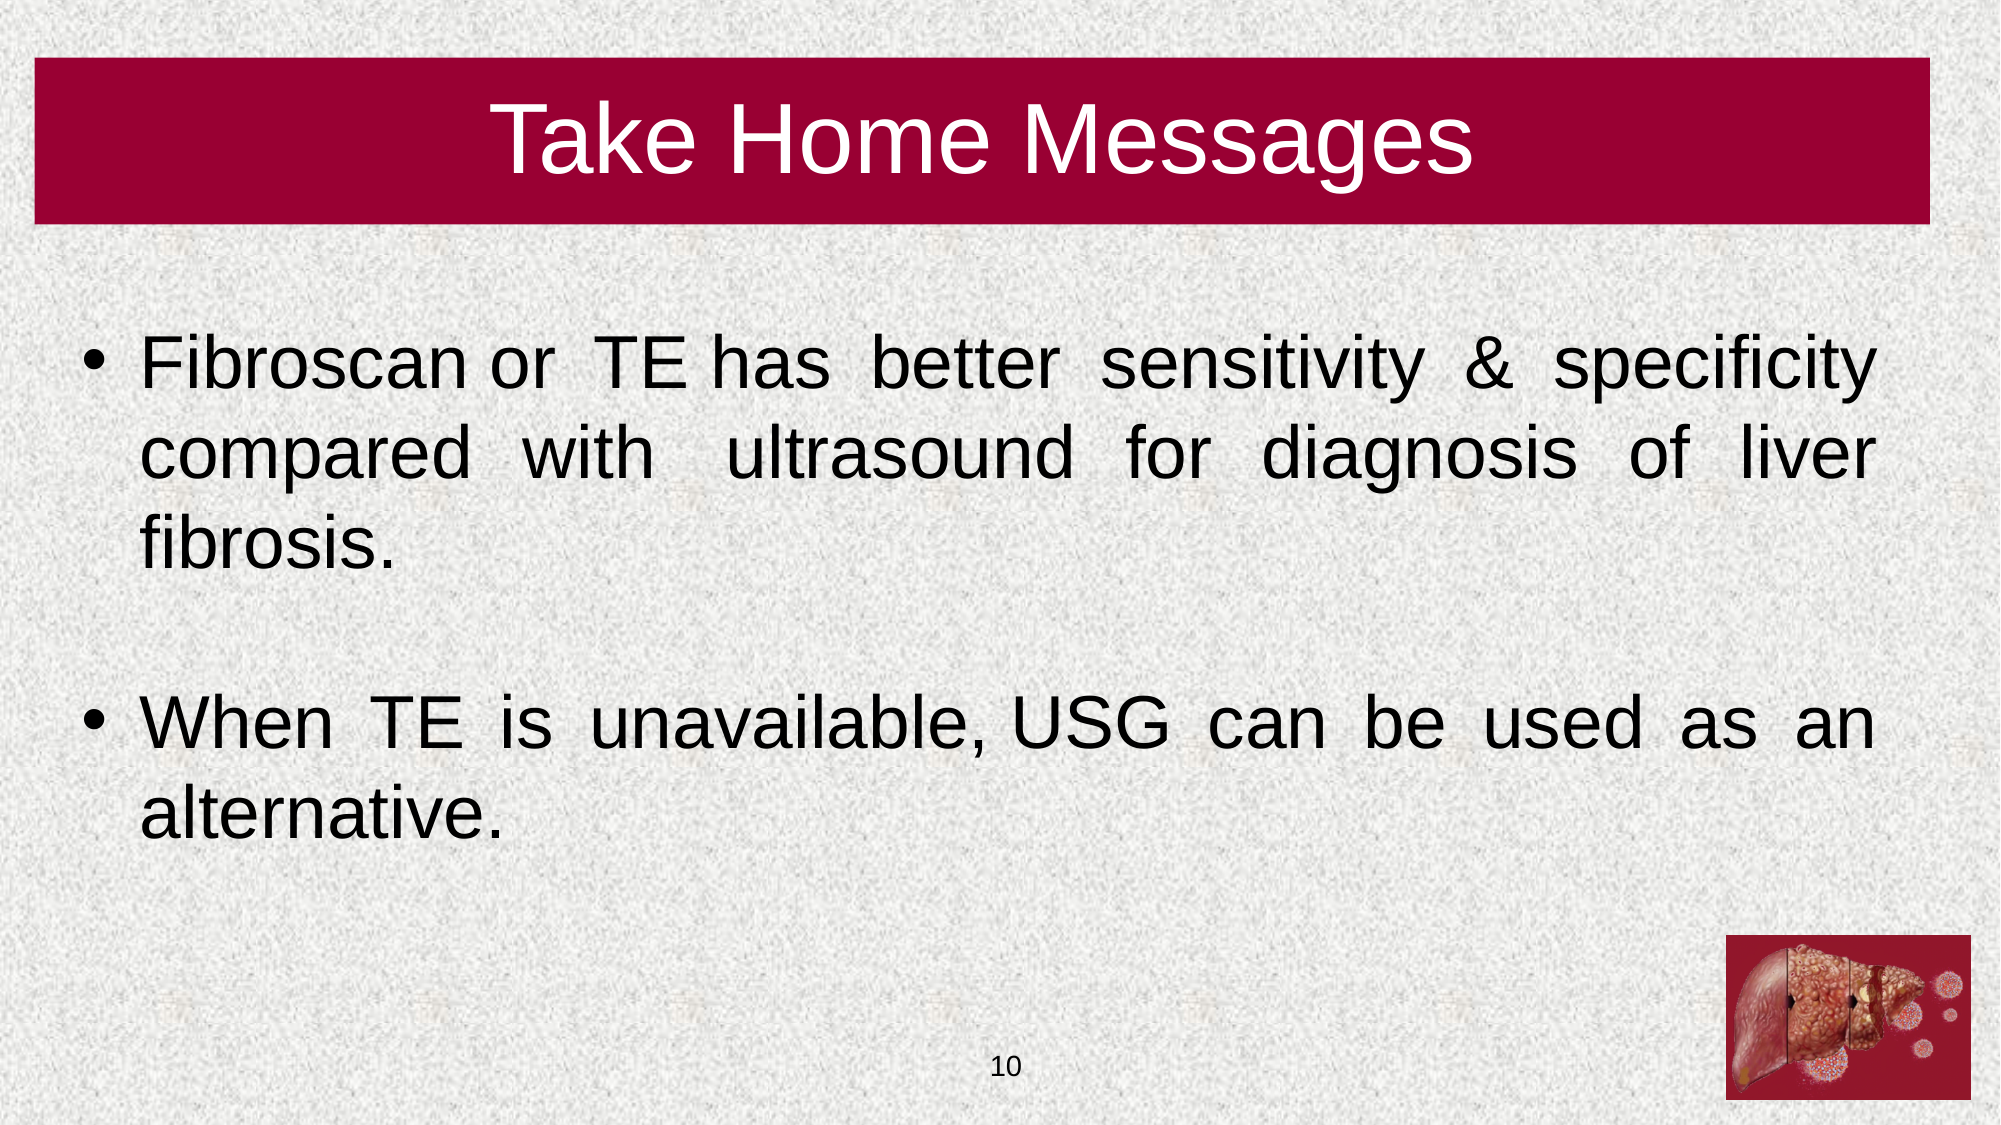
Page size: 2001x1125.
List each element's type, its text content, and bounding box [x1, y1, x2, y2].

list Fibroscan or TE has better sensitivity & specificity compared with ultrasound for diagnosis of liver fibrosis. When TE is unavailable, USG can be used as an alternative. [66, 305, 1895, 862]
text_box 10 [973, 1031, 1038, 1099]
text_box Take Home Messages [34, 57, 1930, 225]
picture [0, 0, 2001, 1125]
